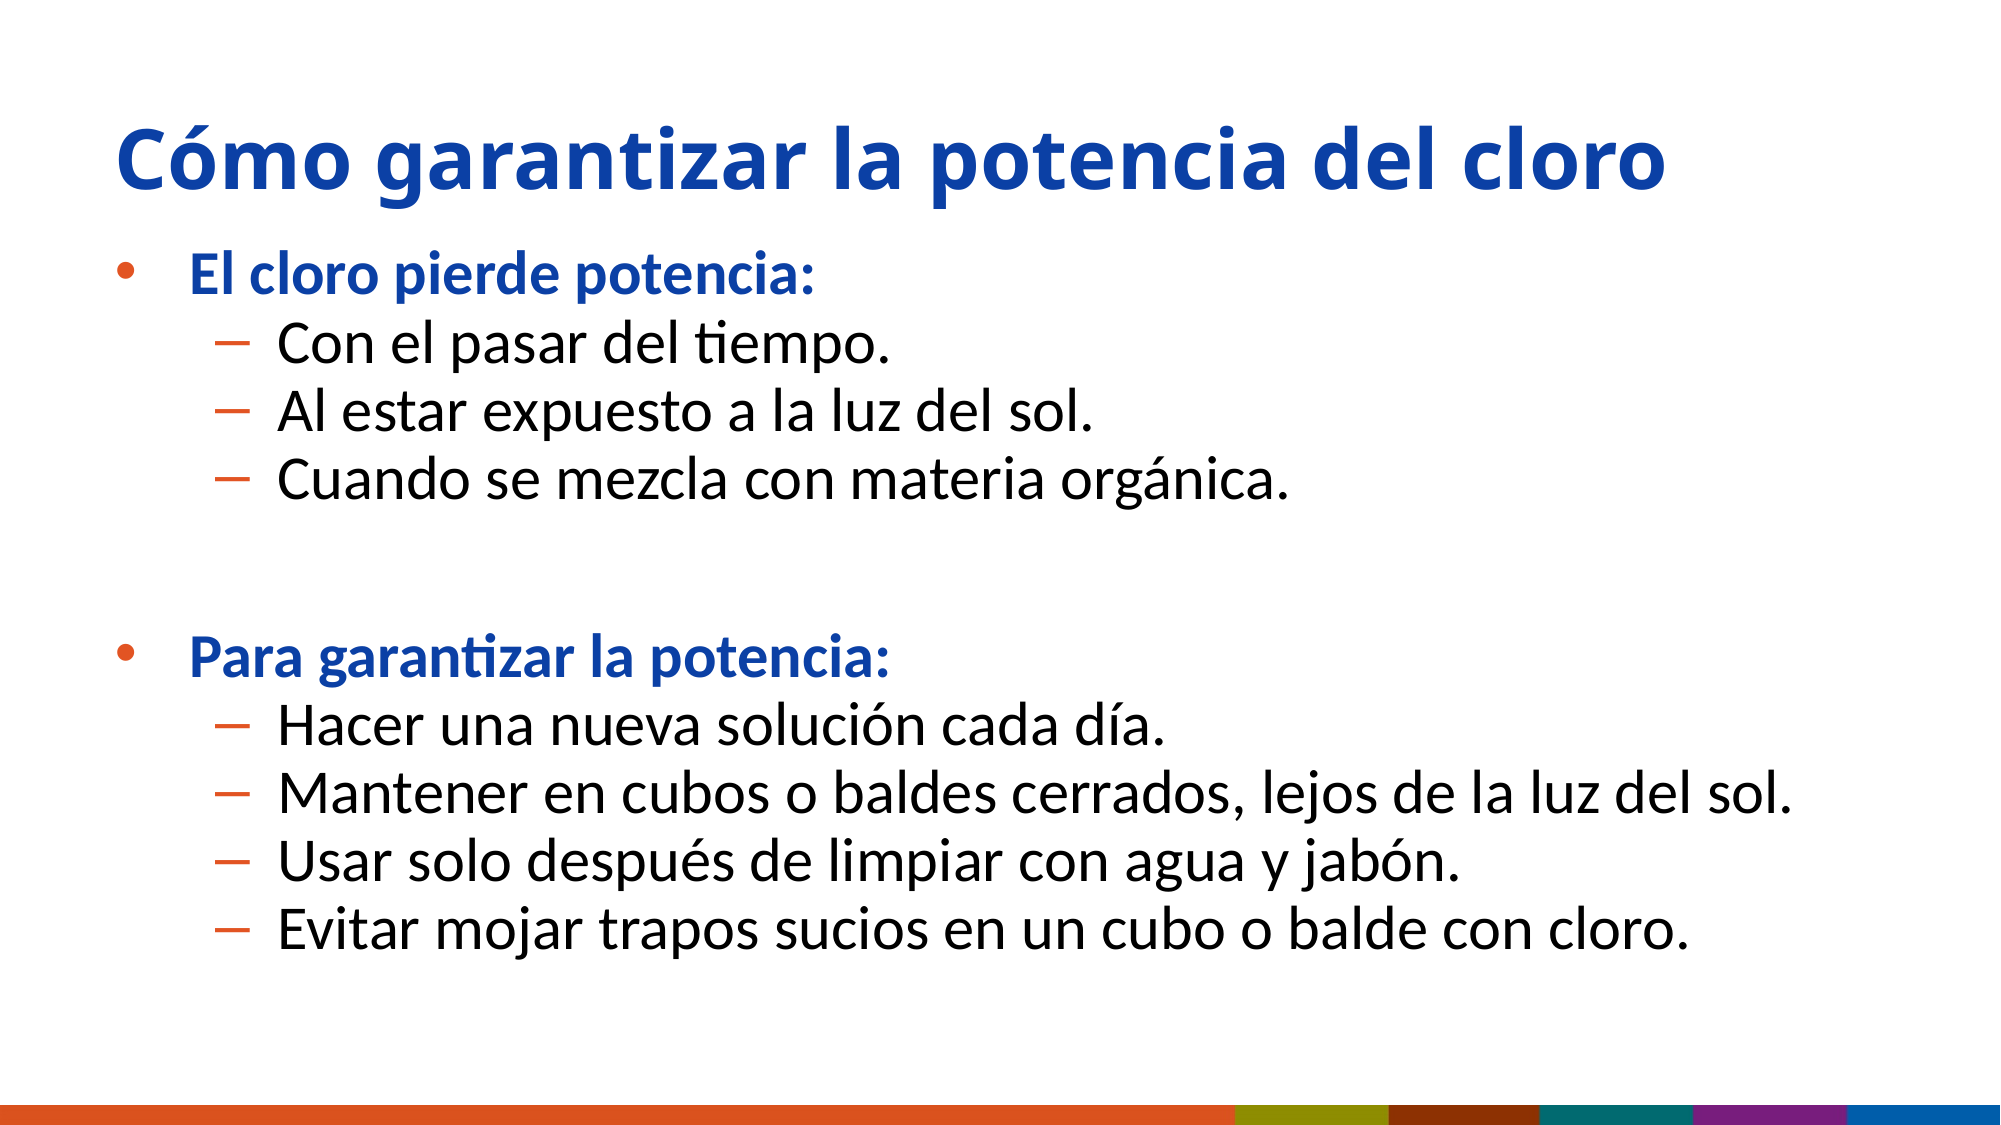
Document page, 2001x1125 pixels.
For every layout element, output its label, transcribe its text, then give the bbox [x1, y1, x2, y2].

list El cloro pierde potencia: Con el pasar del tiempo. Al estar expuesto a la luz del sol. Cuando se mezcla con materia orgánica. Para garantizar la potencia: Hacer una nueva solución cada día. Mantener en cubos o baldes cerrados, lejos de la luz del sol. Usar solo después de limpiar con agua y jabón. Evitar mojar trapos sucios en un cubo o balde con cloro. [99, 238, 1900, 985]
title Cómo garantizar la potencia del cloro [99, 45, 1900, 214]
picture [0, 1105, 2000, 1125]
